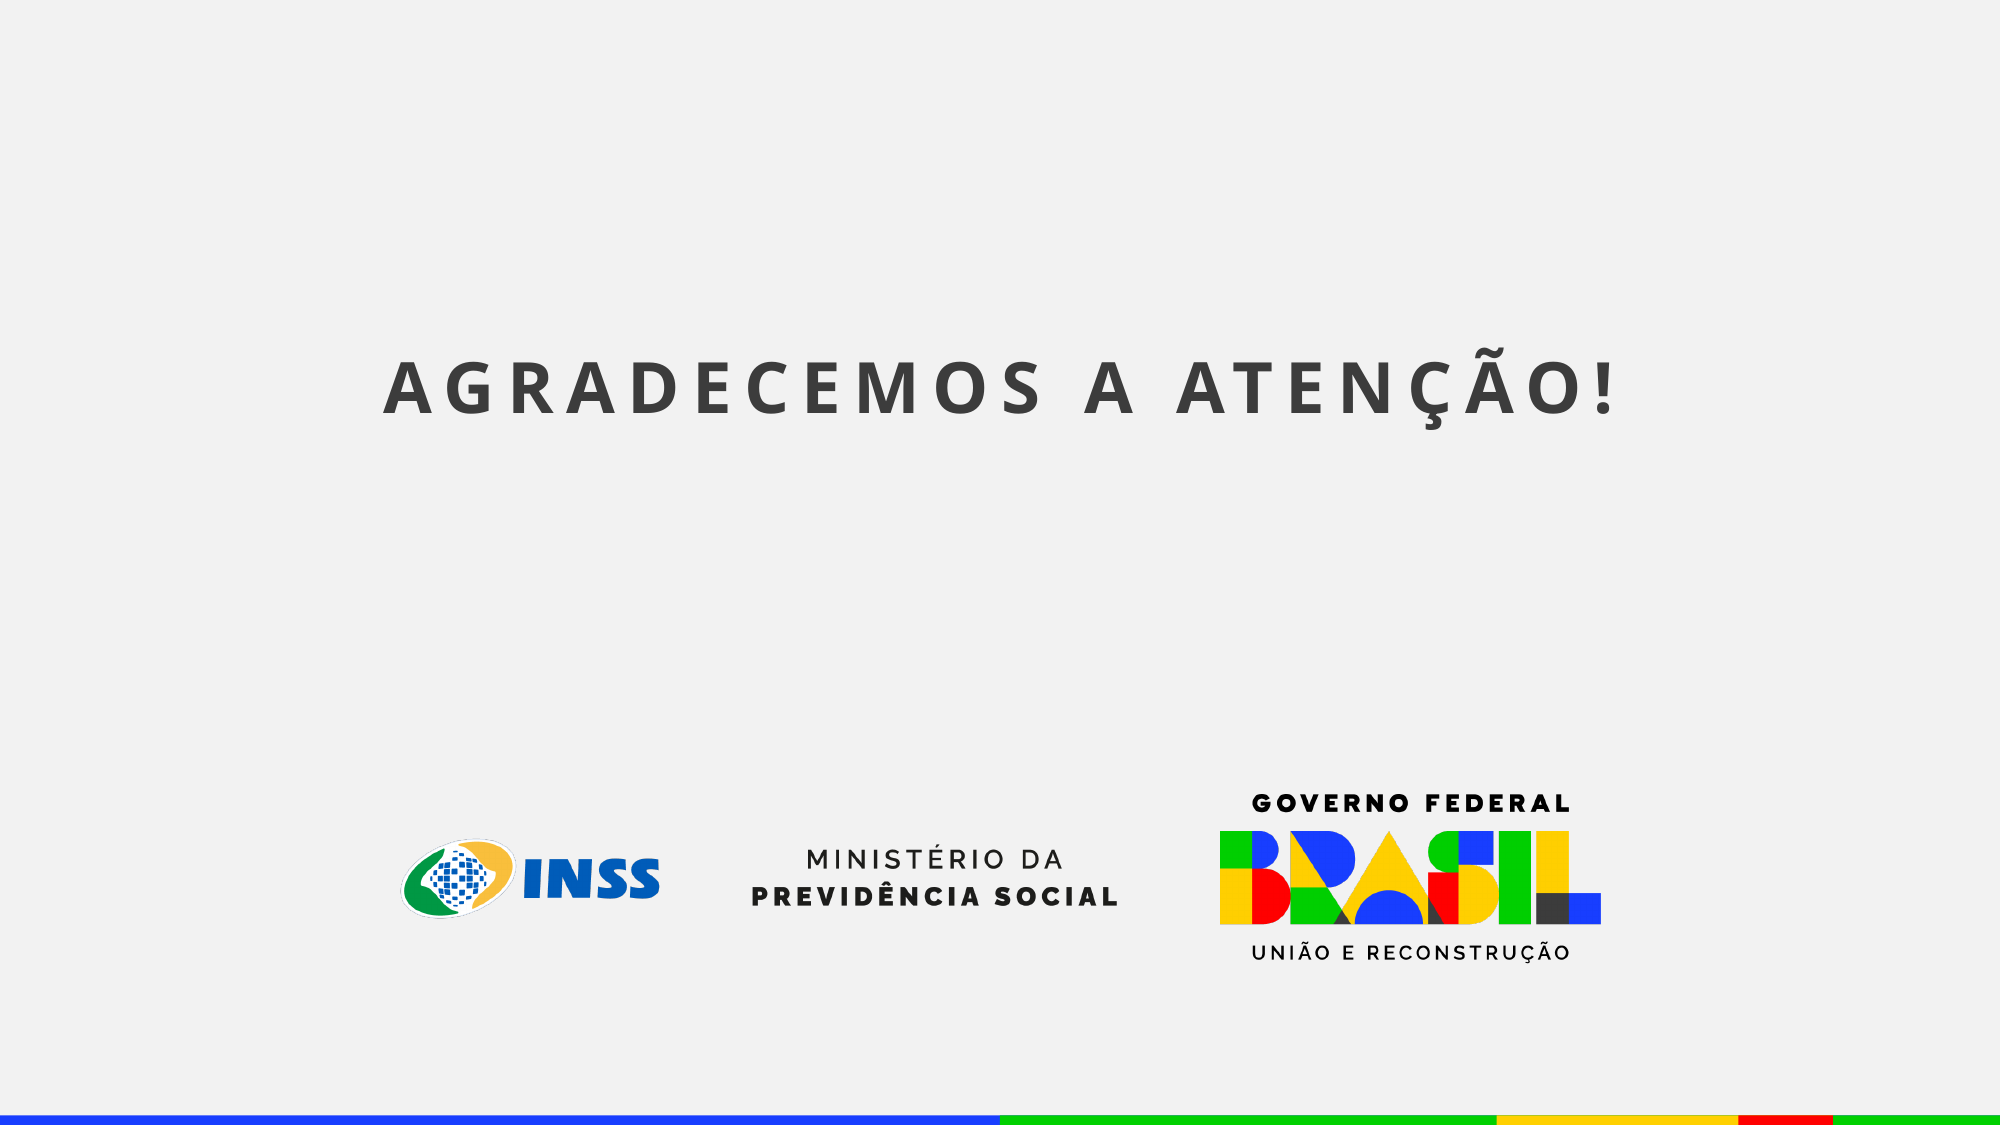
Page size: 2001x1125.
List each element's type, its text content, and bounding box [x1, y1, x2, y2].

title Agradecemos a atenção! [199, 344, 1801, 562]
picture [310, 736, 1691, 1021]
